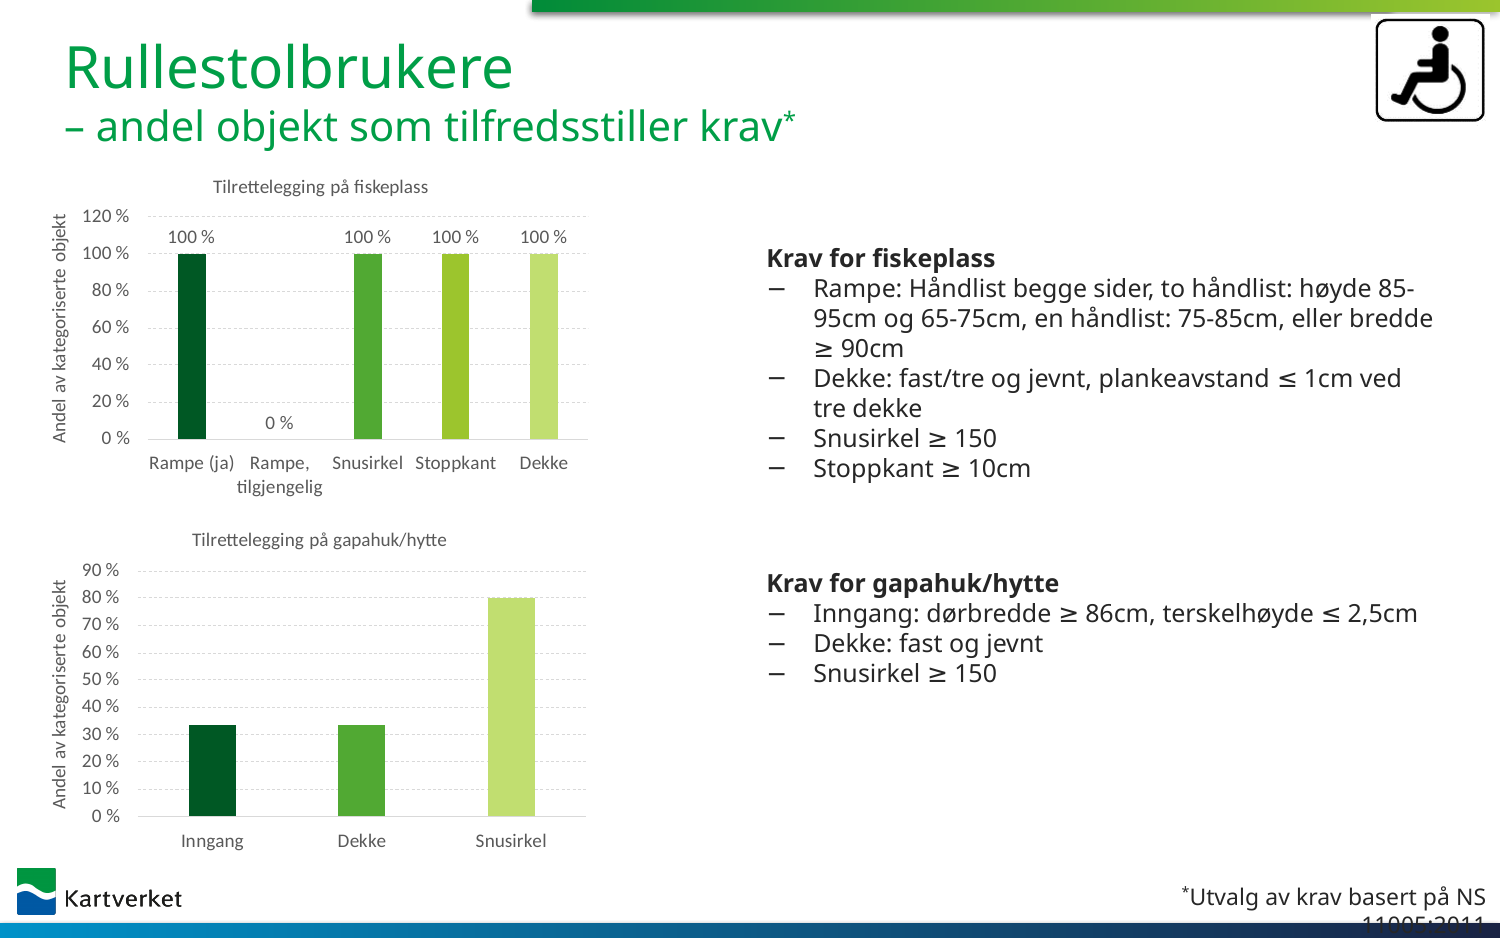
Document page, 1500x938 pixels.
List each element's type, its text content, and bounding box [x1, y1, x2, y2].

picture [1371, 13, 1491, 127]
text_box *Utvalg av krav basert på NS 11005:2011 [1068, 873, 1500, 938]
text_box Rullestolbrukere – andel objekt som tilfredsstiller krav* [49, 29, 1431, 158]
picture [41, 166, 599, 505]
text_box Krav for fiskeplass Rampe: Håndlist begge sider, to håndlist: høyde 85-95cm og 65-75cm, en håndlist: 75-85cm, eller bredde ≥ 90cm Dekke: fast/tre og jevnt, plankeavstand ≤ 1cm ved tre dekke Snusirkel ≥ 150 Stoppkant ≥ 10cm [751, 235, 1452, 490]
text_box Krav for gapahuk/hytte Inngang: dørbredde ≥ 86cm, terskelhøyde ≤ 2,5cm Dekke: fast og jevnt Snusirkel ≥ 150 [751, 560, 1452, 695]
picture [41, 520, 597, 859]
